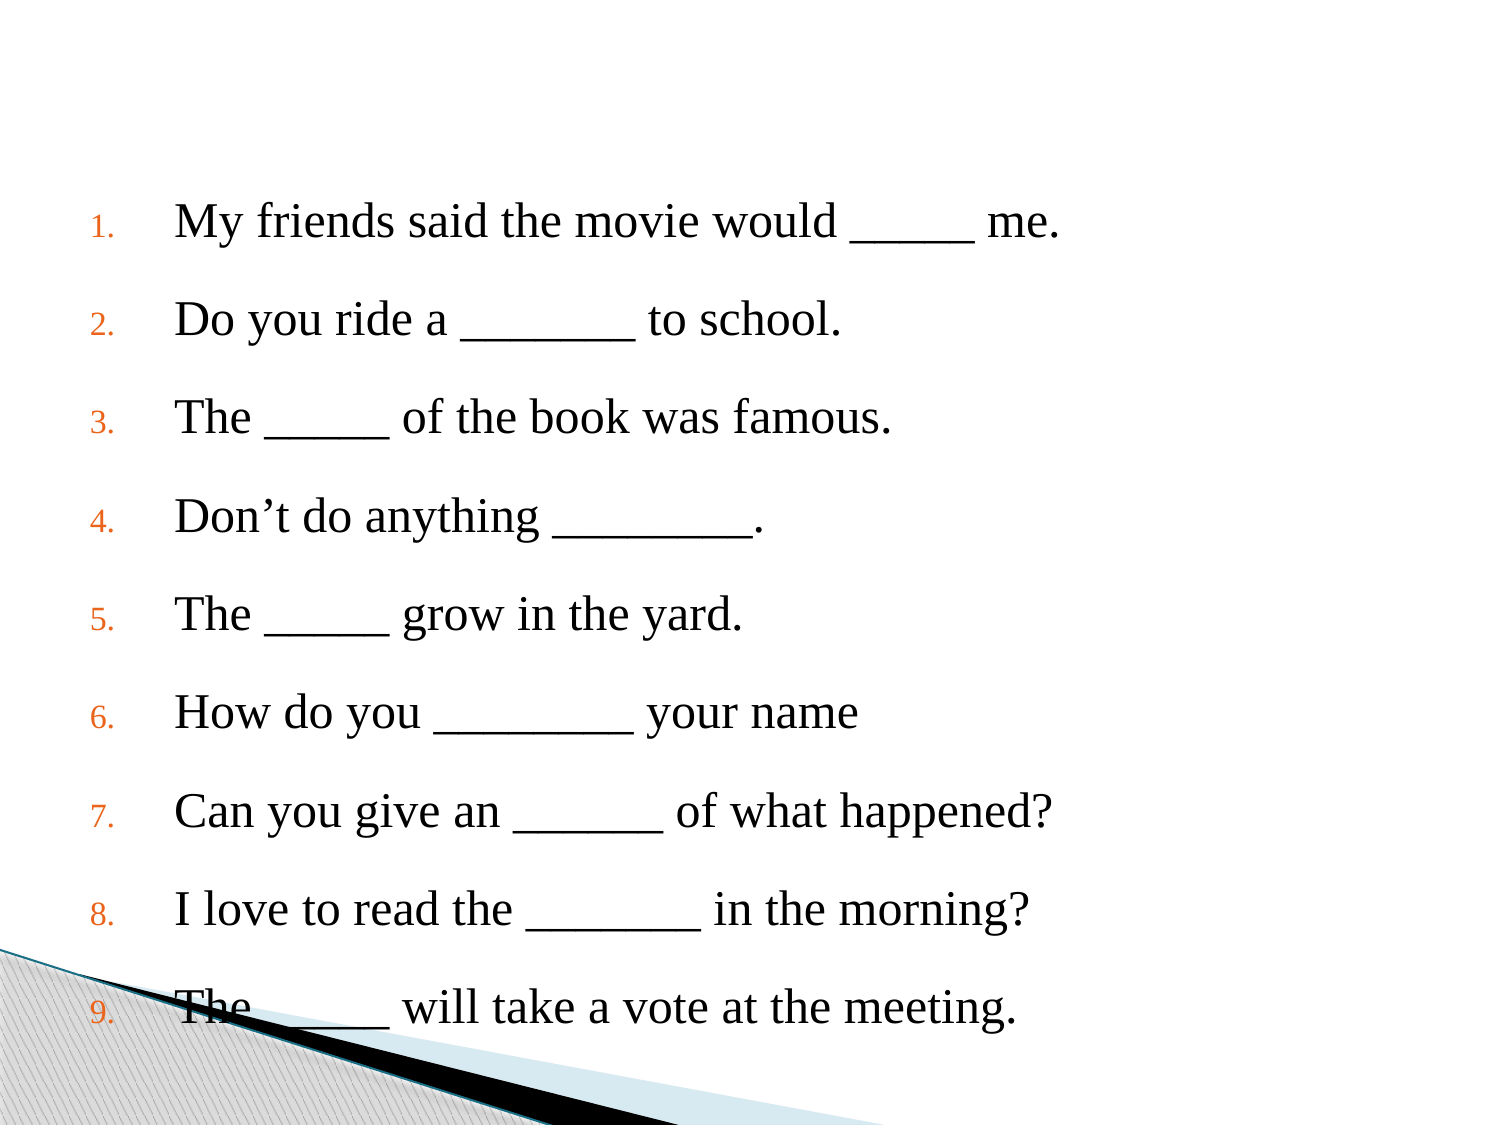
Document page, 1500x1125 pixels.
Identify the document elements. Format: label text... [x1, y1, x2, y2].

list My friends said the movie would _____ me. Do you ride a _______ to school. The _____ of the book was famous. Don’t do anything ________. The _____ grow in the yard. How do you ________ your name Can you give an ______ of what happened? I love to read the _______ in the morning? The _____ will take a vote at the meeting. [75, 149, 1425, 1075]
